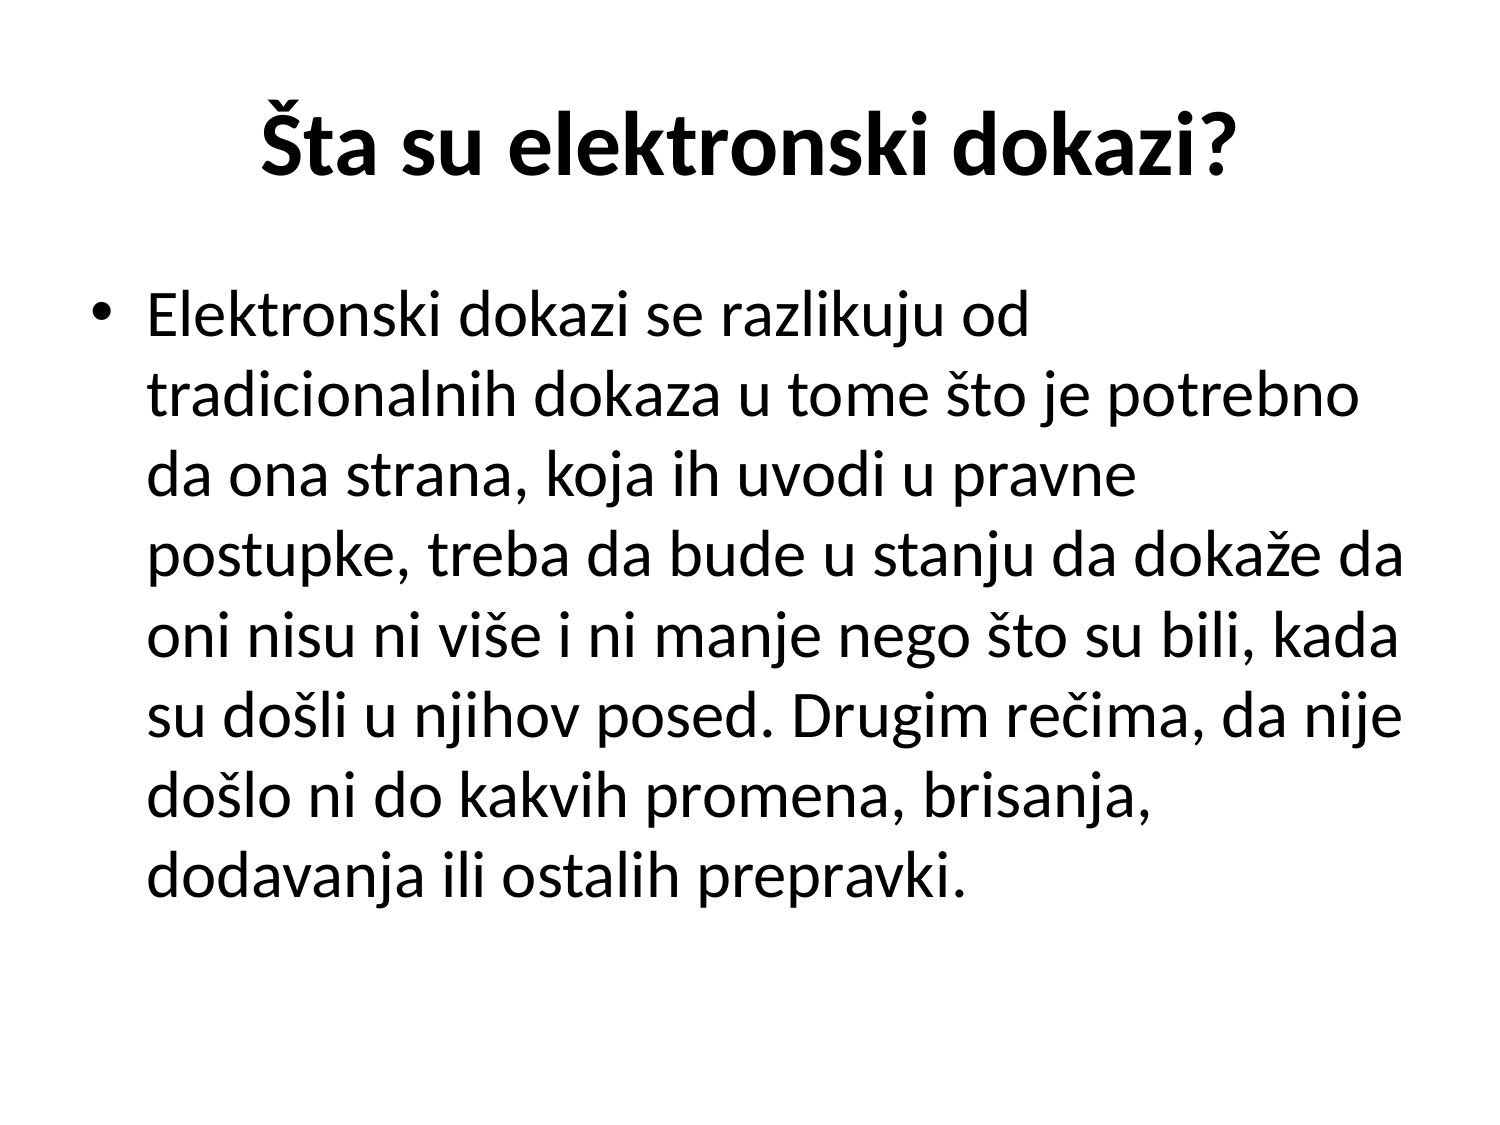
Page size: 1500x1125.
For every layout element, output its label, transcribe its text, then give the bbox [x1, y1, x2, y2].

title Šta su elektronski dokazi? [75, 45, 1425, 233]
list Elektronski dokazi se razlikuju od tradicionalnih dokaza u tome što je potrebno da ona strana, koja ih uvodi u pravne postupke, treba da bude u stanju da dokaže da oni nisu ni više i ni manje nego što su bili, kada su došli u njihov posed. Drugim rečima, da nije došlo ni do kakvih promena, brisanja, dodavanja ili ostalih prepravki. [75, 262, 1425, 1005]
